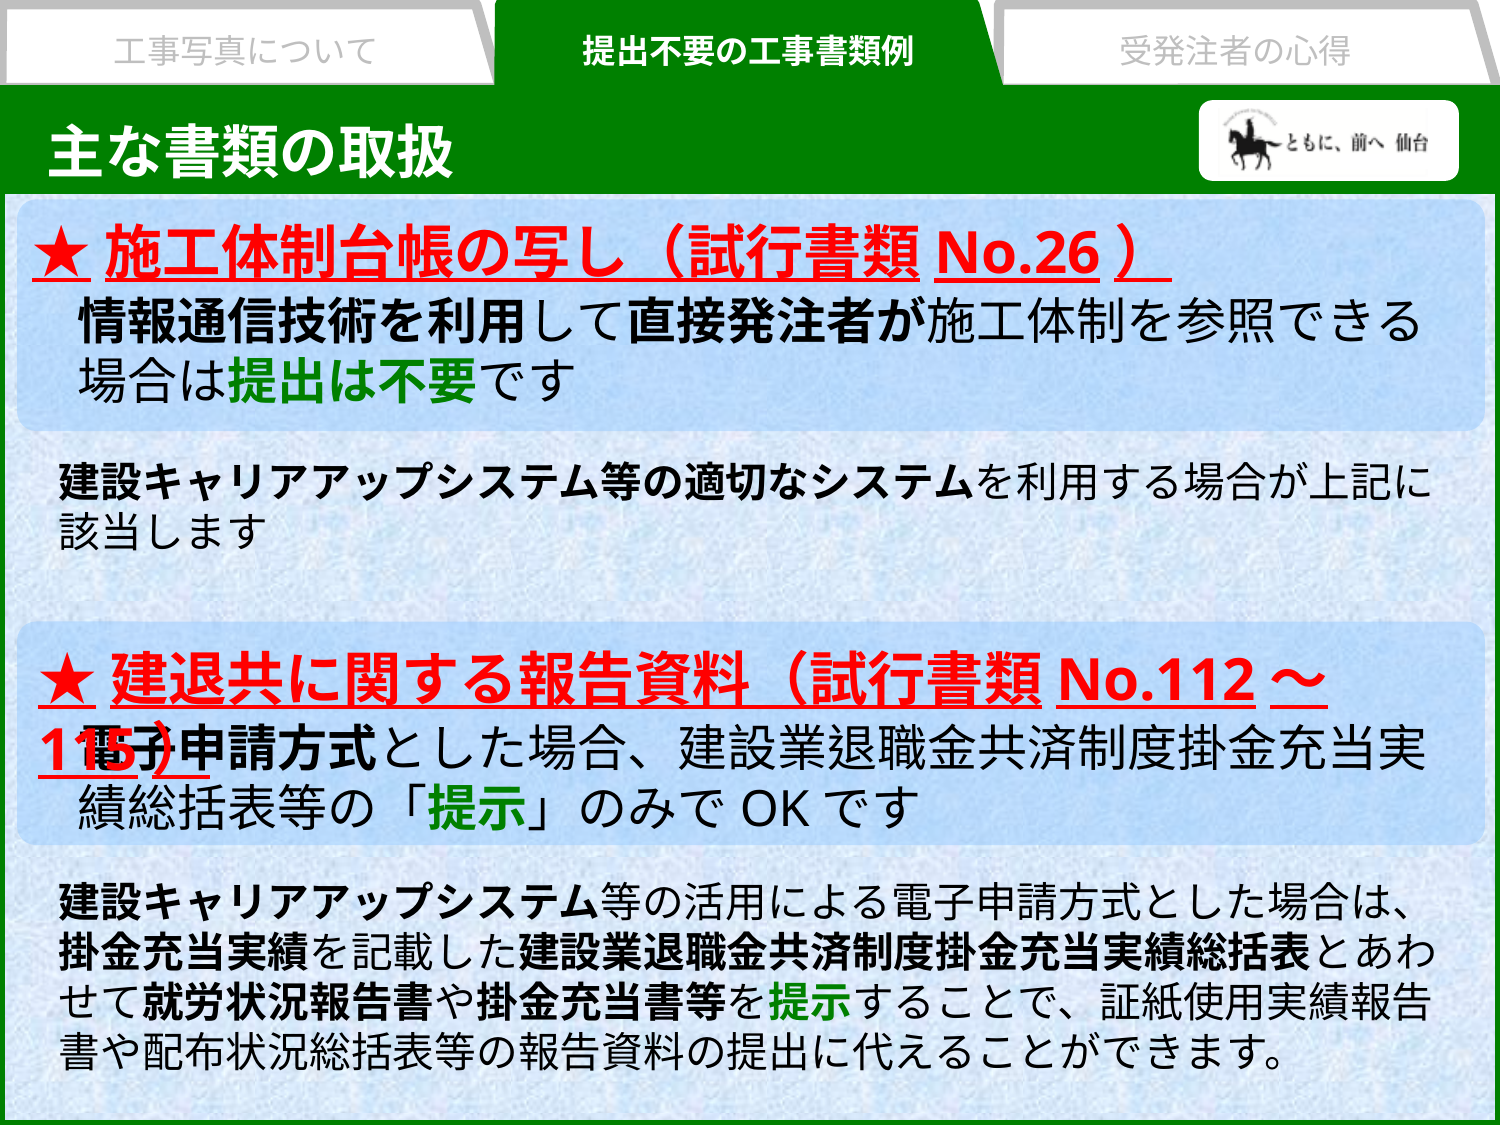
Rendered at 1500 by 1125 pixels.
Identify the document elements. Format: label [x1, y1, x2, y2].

text_box [0, 3, 1500, 1125]
